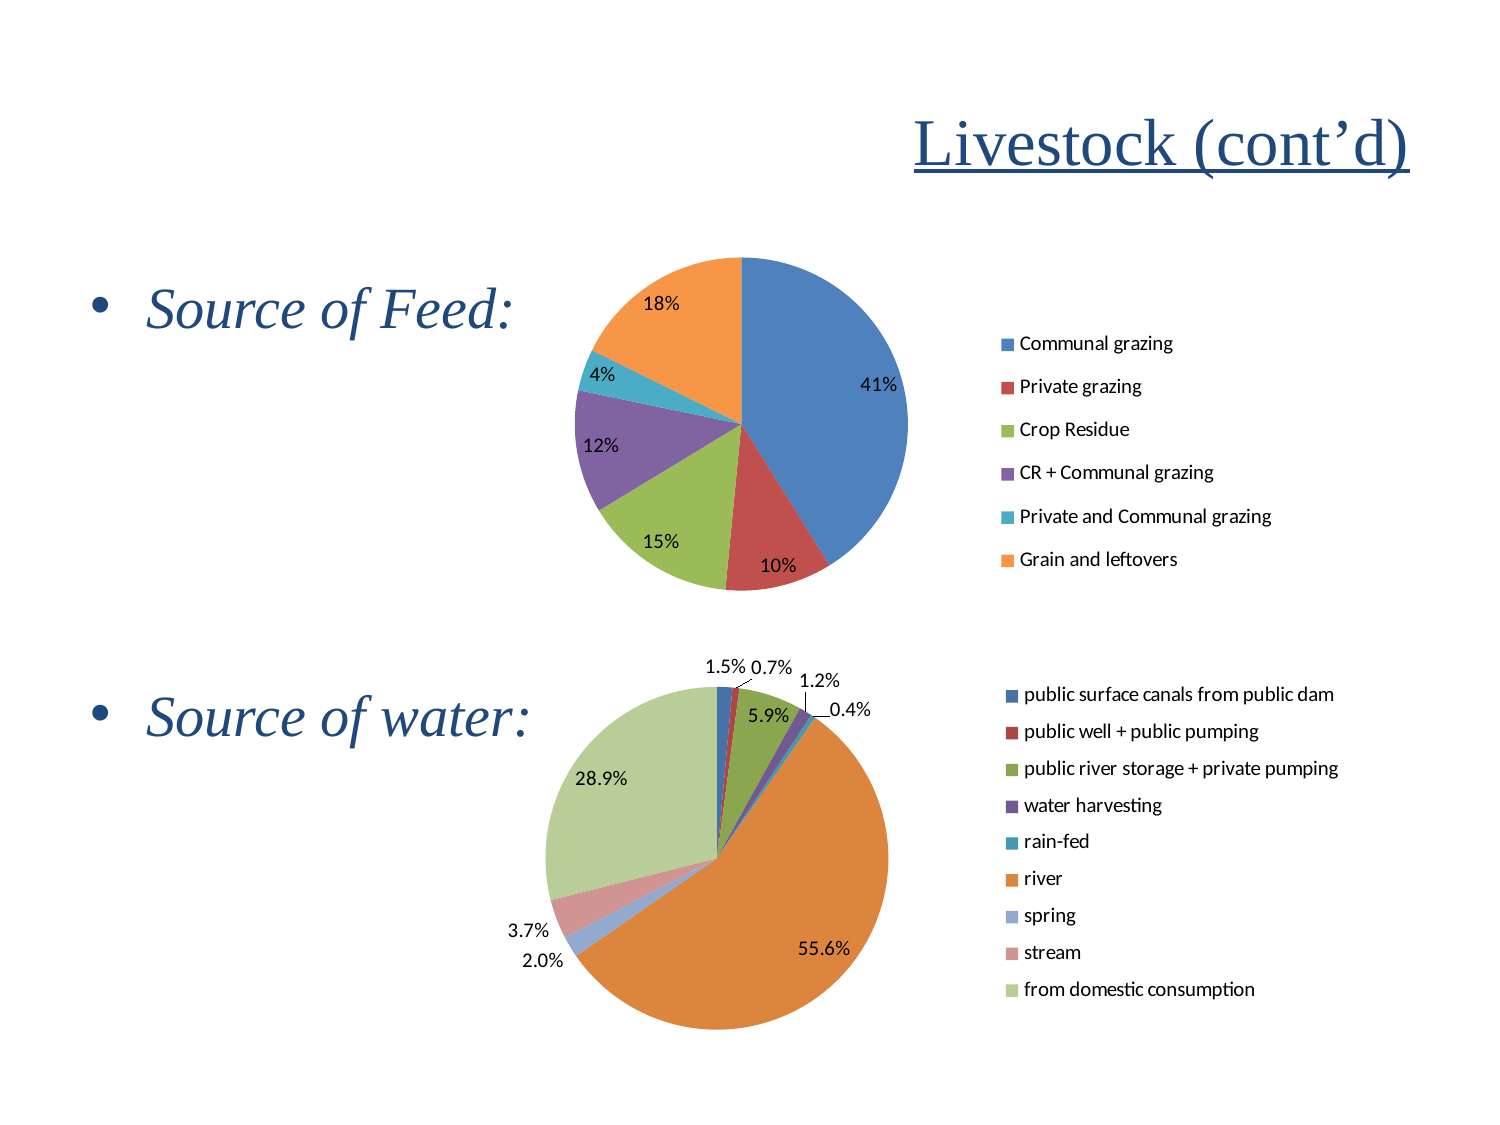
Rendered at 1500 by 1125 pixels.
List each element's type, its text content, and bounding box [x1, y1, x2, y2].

chart [399, 649, 1401, 1038]
list Source of Feed: Source of water: [75, 262, 1425, 1005]
chart [437, 249, 1313, 626]
title Livestock (cont’d) [75, 45, 1425, 233]
